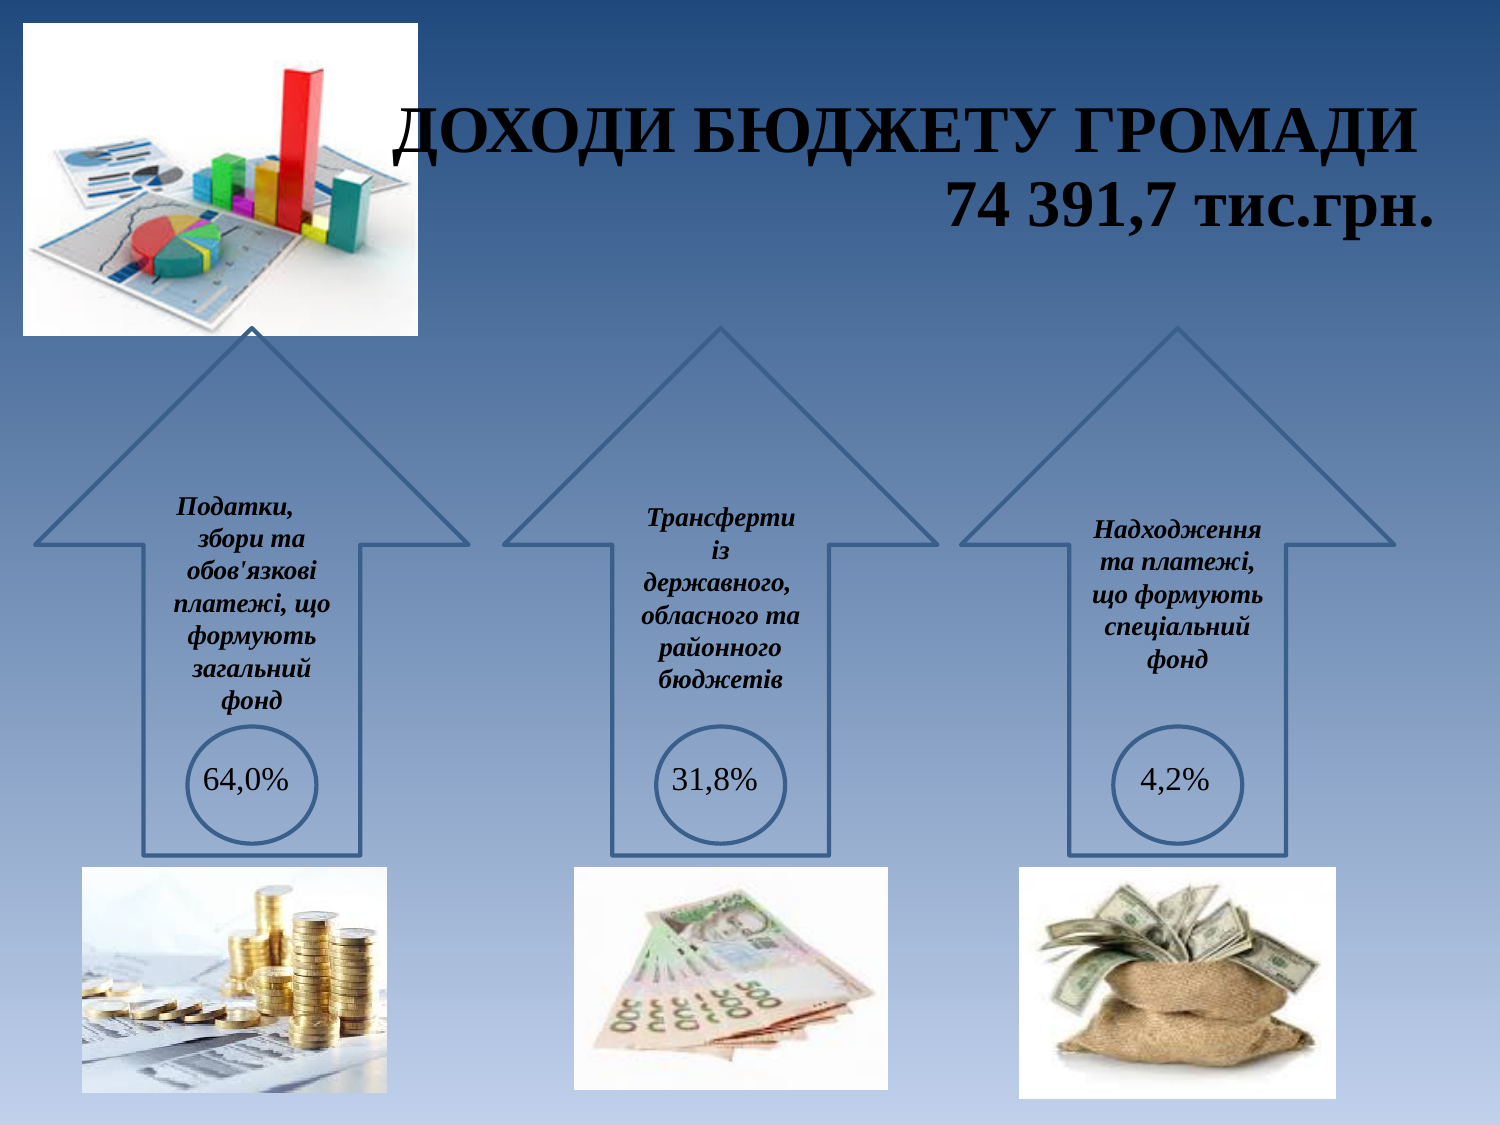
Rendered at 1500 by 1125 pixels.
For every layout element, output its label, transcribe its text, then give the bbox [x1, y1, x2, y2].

text_box 4,2% [1125, 749, 1225, 805]
text_box Трансферти із державного, обласного та районного бюджетів [621, 492, 821, 732]
text_box [189, 724, 319, 846]
picture [23, 23, 418, 337]
title ДОХОДИ БЮДЖЕТУ ГРОМАДИ 74 391,7 тис.грн. [421, 46, 1451, 288]
text_box [33, 345, 471, 858]
text_box [1111, 724, 1245, 846]
picture [81, 866, 387, 1093]
text_box [501, 325, 940, 858]
text_box [958, 325, 1397, 547]
text_box 64,0% [188, 749, 305, 805]
text_box 31,8% [656, 749, 773, 805]
picture [1019, 866, 1337, 1099]
text_box Надходження та платежі, що формують спеціальний фонд [1066, 503, 1289, 741]
text_box Податки, збори та обов'язкові платежі, що формують загальний фонд [152, 480, 352, 723]
text_box [1067, 741, 1289, 858]
picture [573, 866, 888, 1090]
text_box [657, 724, 788, 846]
